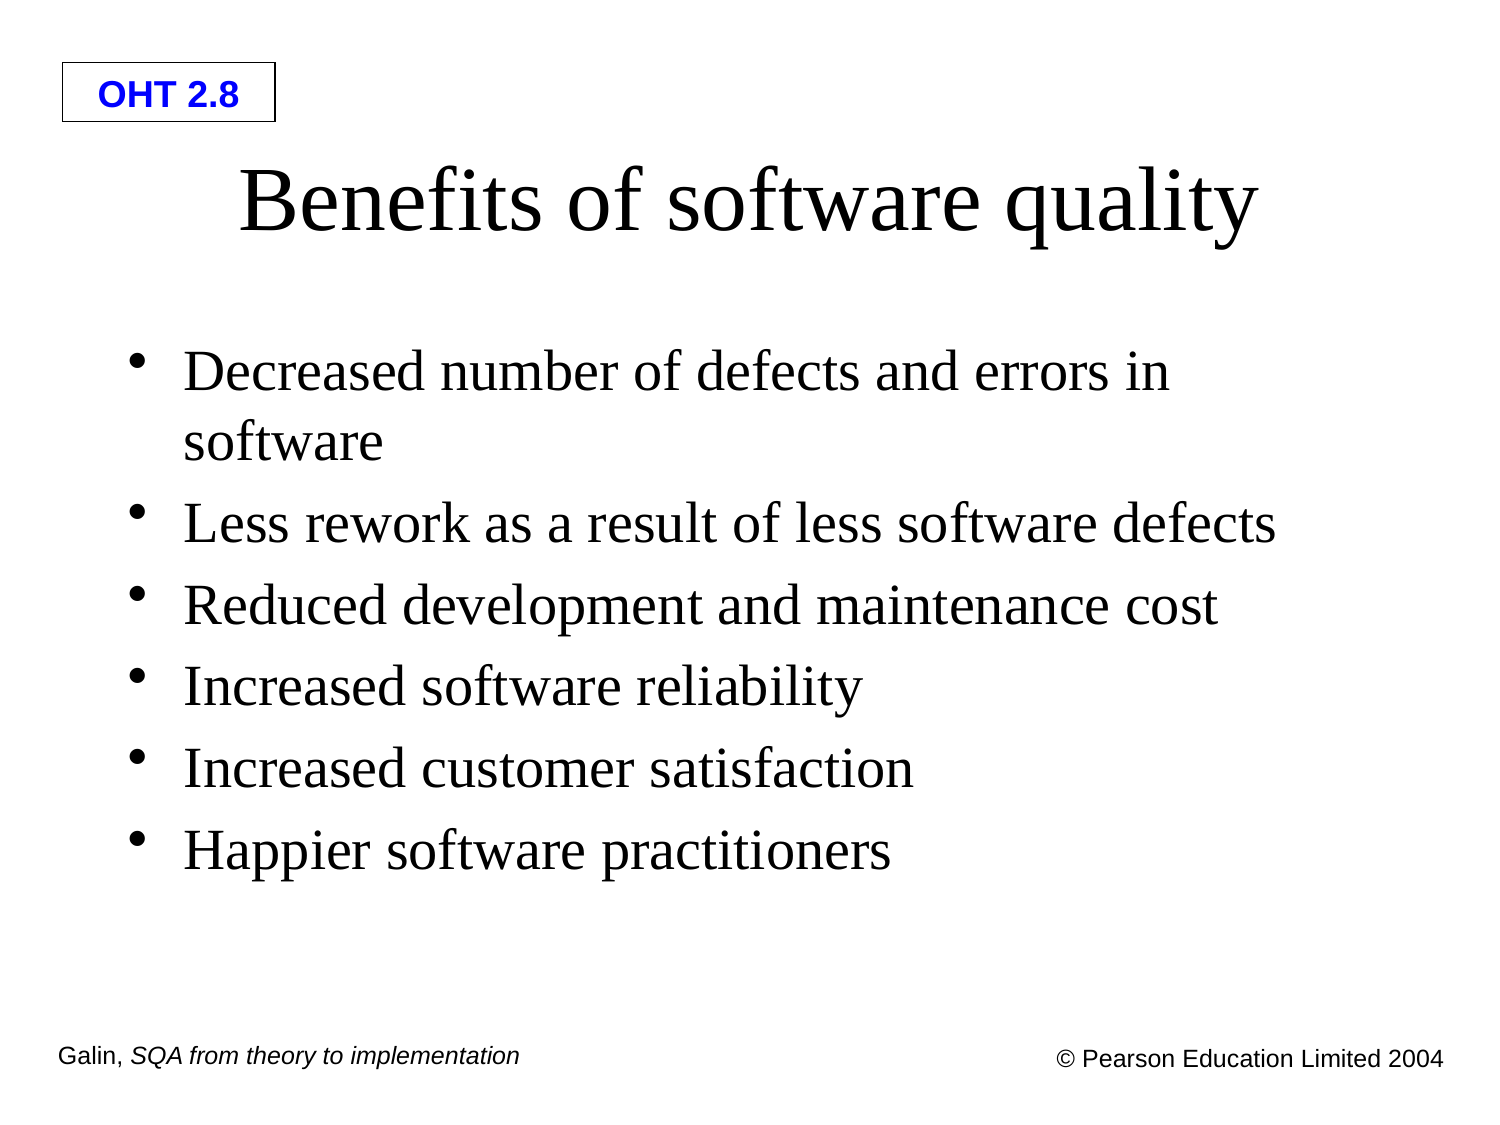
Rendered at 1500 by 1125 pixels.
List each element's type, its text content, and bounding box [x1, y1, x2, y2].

title Benefits of software quality [112, 99, 1388, 288]
list Decreased number of defects and errors in software Less rework as a result of less software defects Reduced development and maintenance cost Increased software reliability Increased customer satisfaction Happier software practitioners [112, 324, 1388, 1001]
